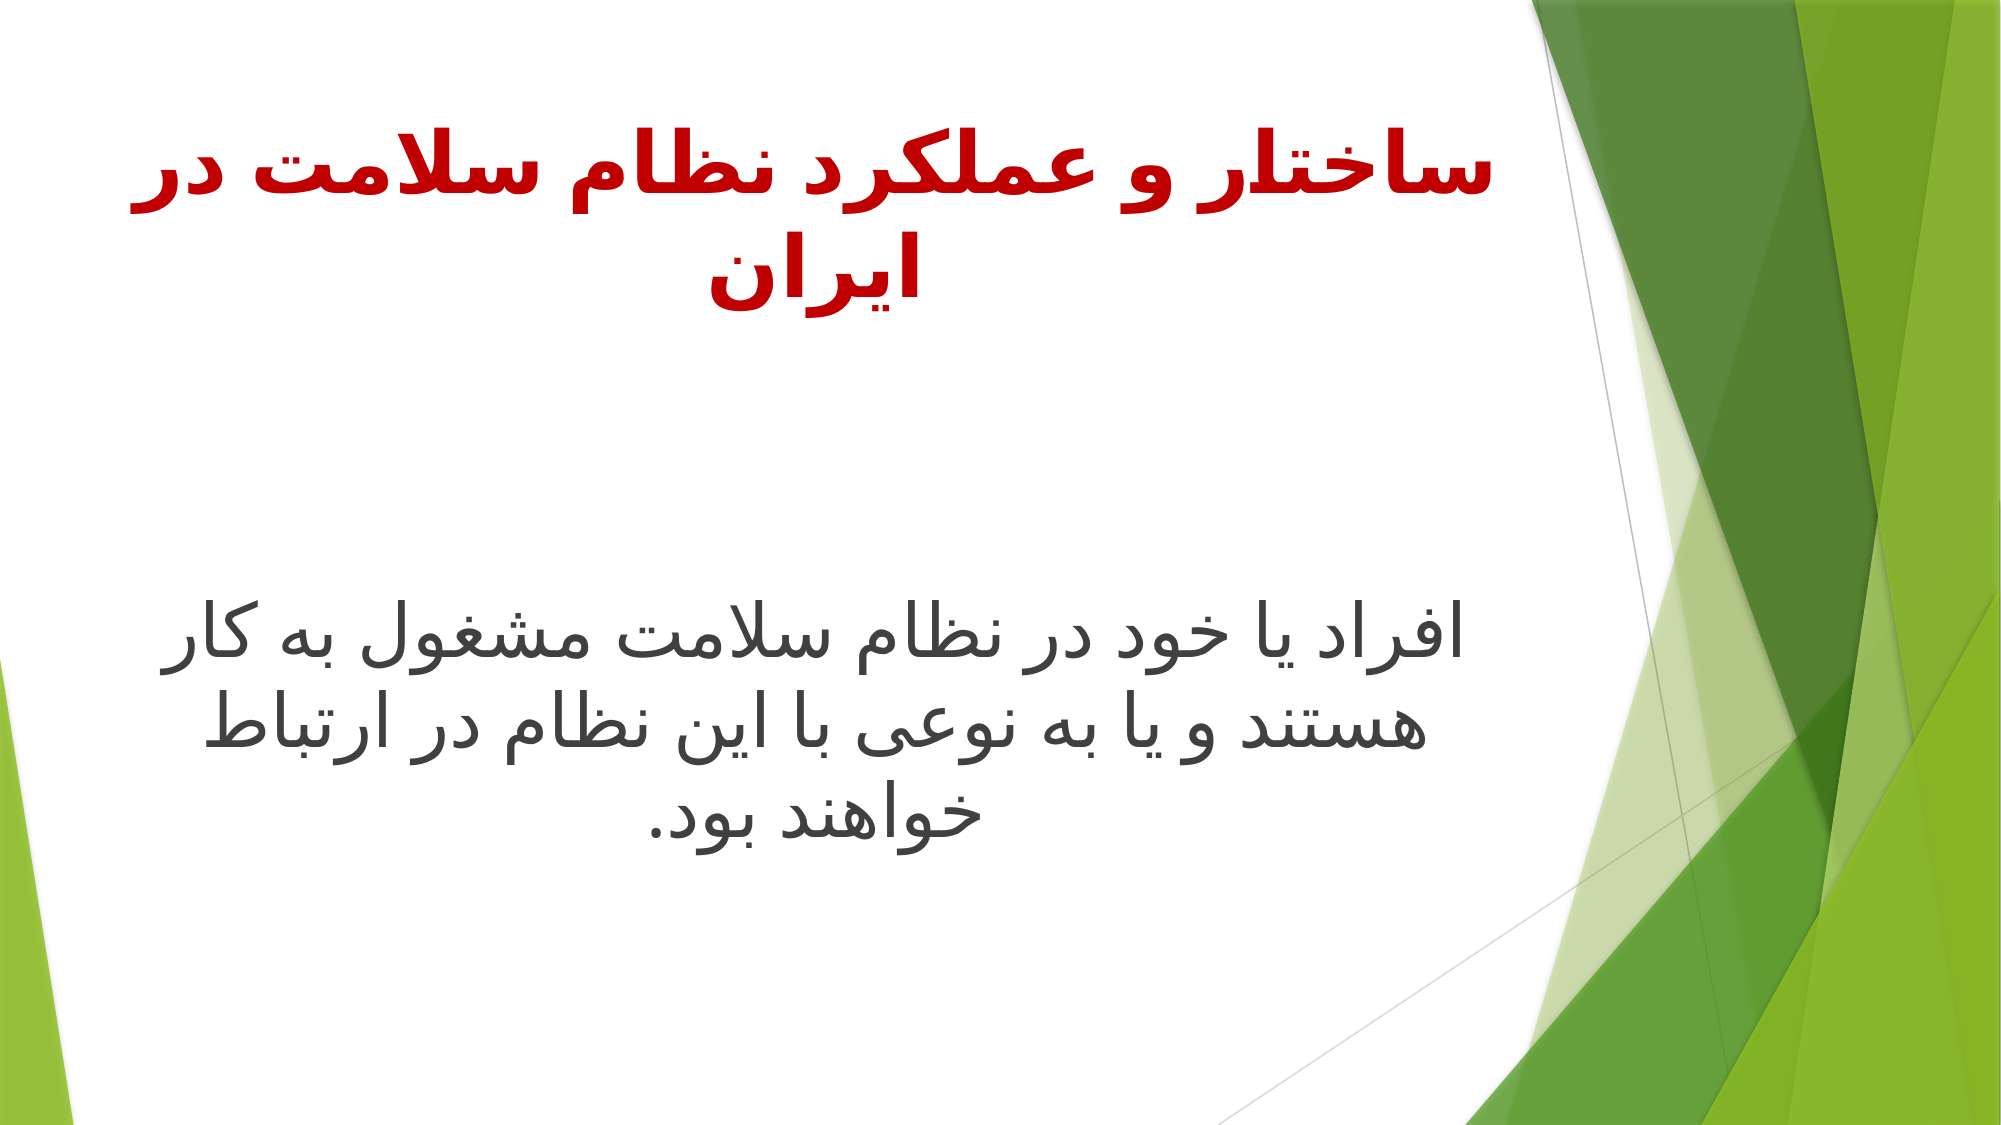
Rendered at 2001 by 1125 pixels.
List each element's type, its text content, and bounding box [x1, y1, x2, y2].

title ساختار و عملکرد نظام سلامت در ایران [111, 99, 1522, 409]
list افراد یا خود در نظام سلامت مشغول به کار هستند و یا به نوعی با این نظام در ارتباط خواهند بود. [111, 575, 1522, 992]
